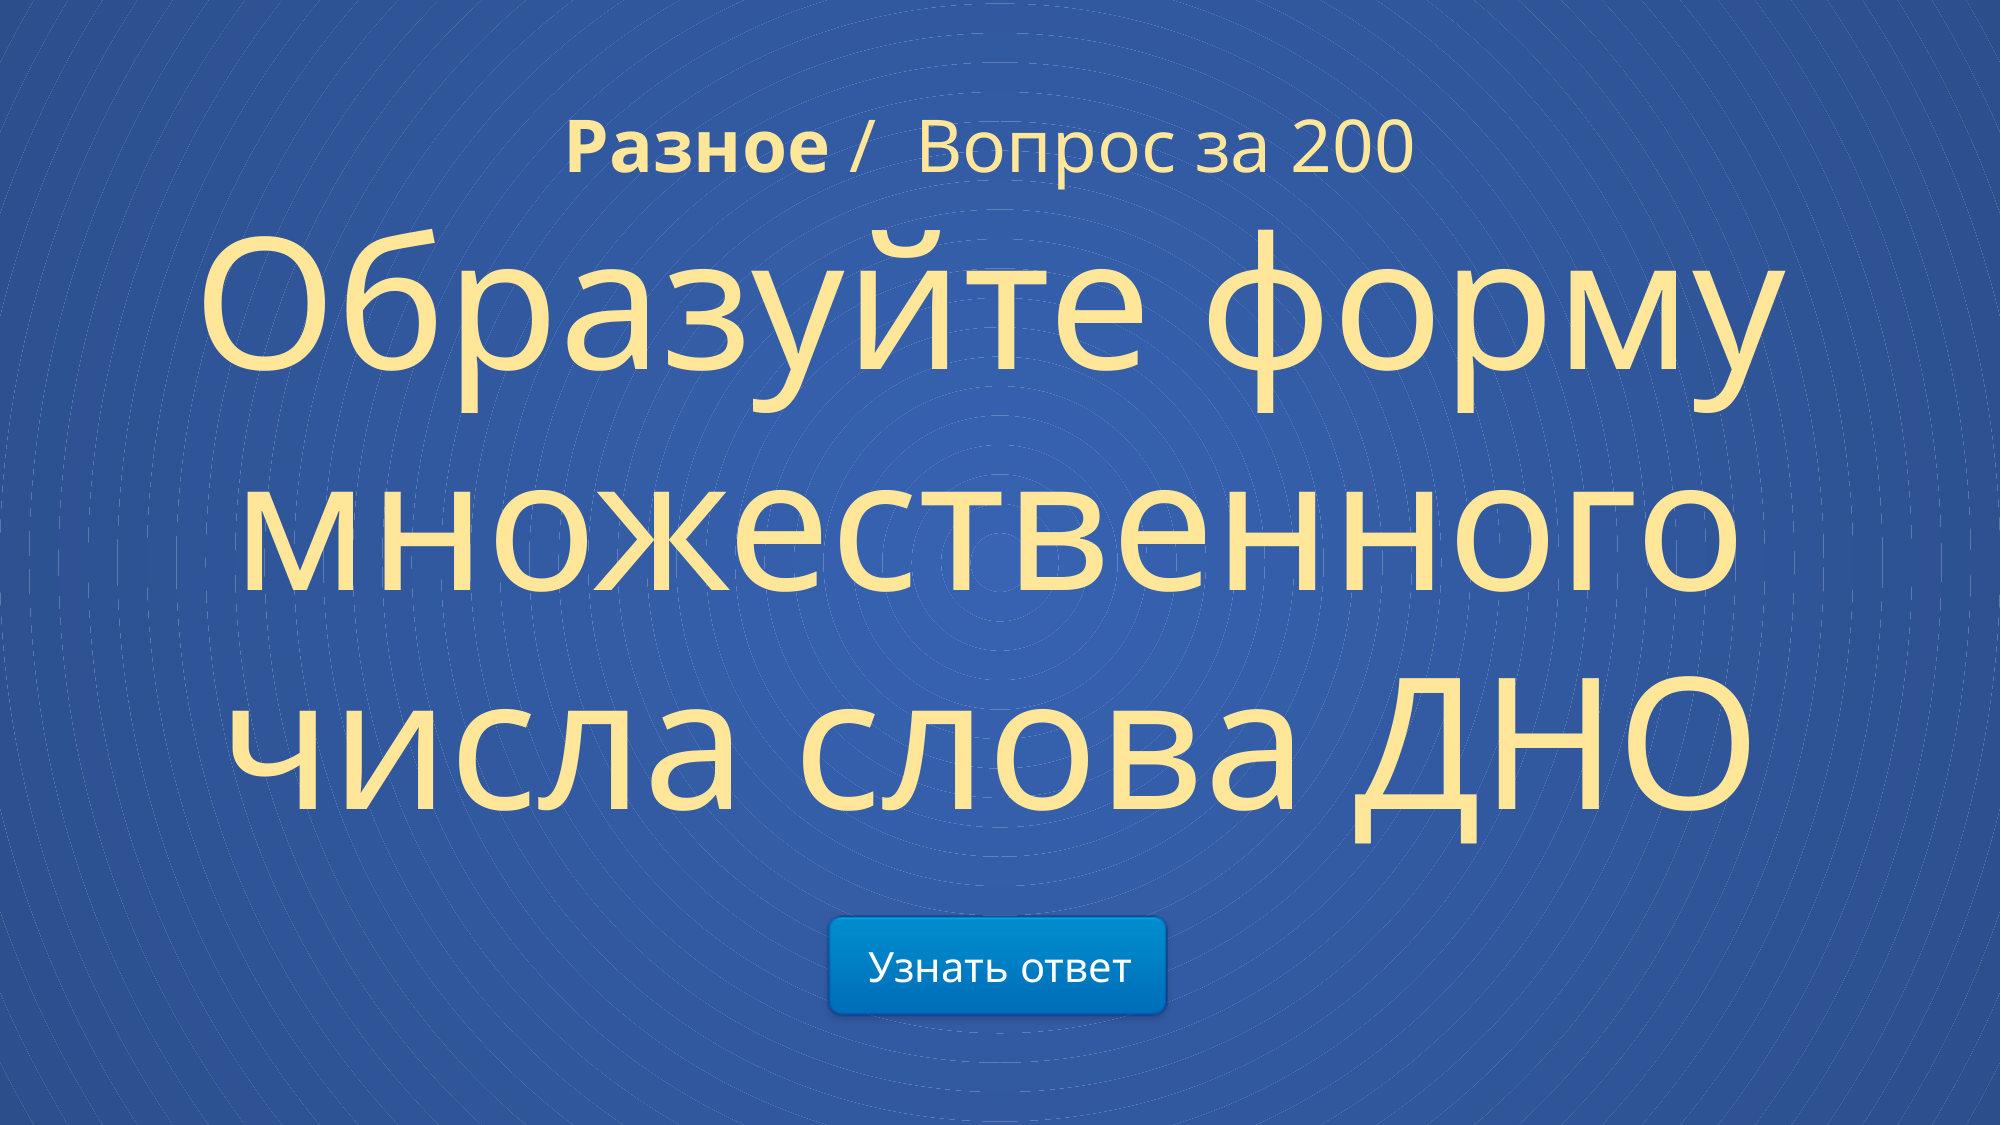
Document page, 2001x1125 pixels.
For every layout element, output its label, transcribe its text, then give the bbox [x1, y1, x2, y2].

picture [793, 902, 1180, 1035]
text_box Разное / Вопрос за 200 Образуйте форму множественного числа слова ДНО [9, 91, 1971, 854]
